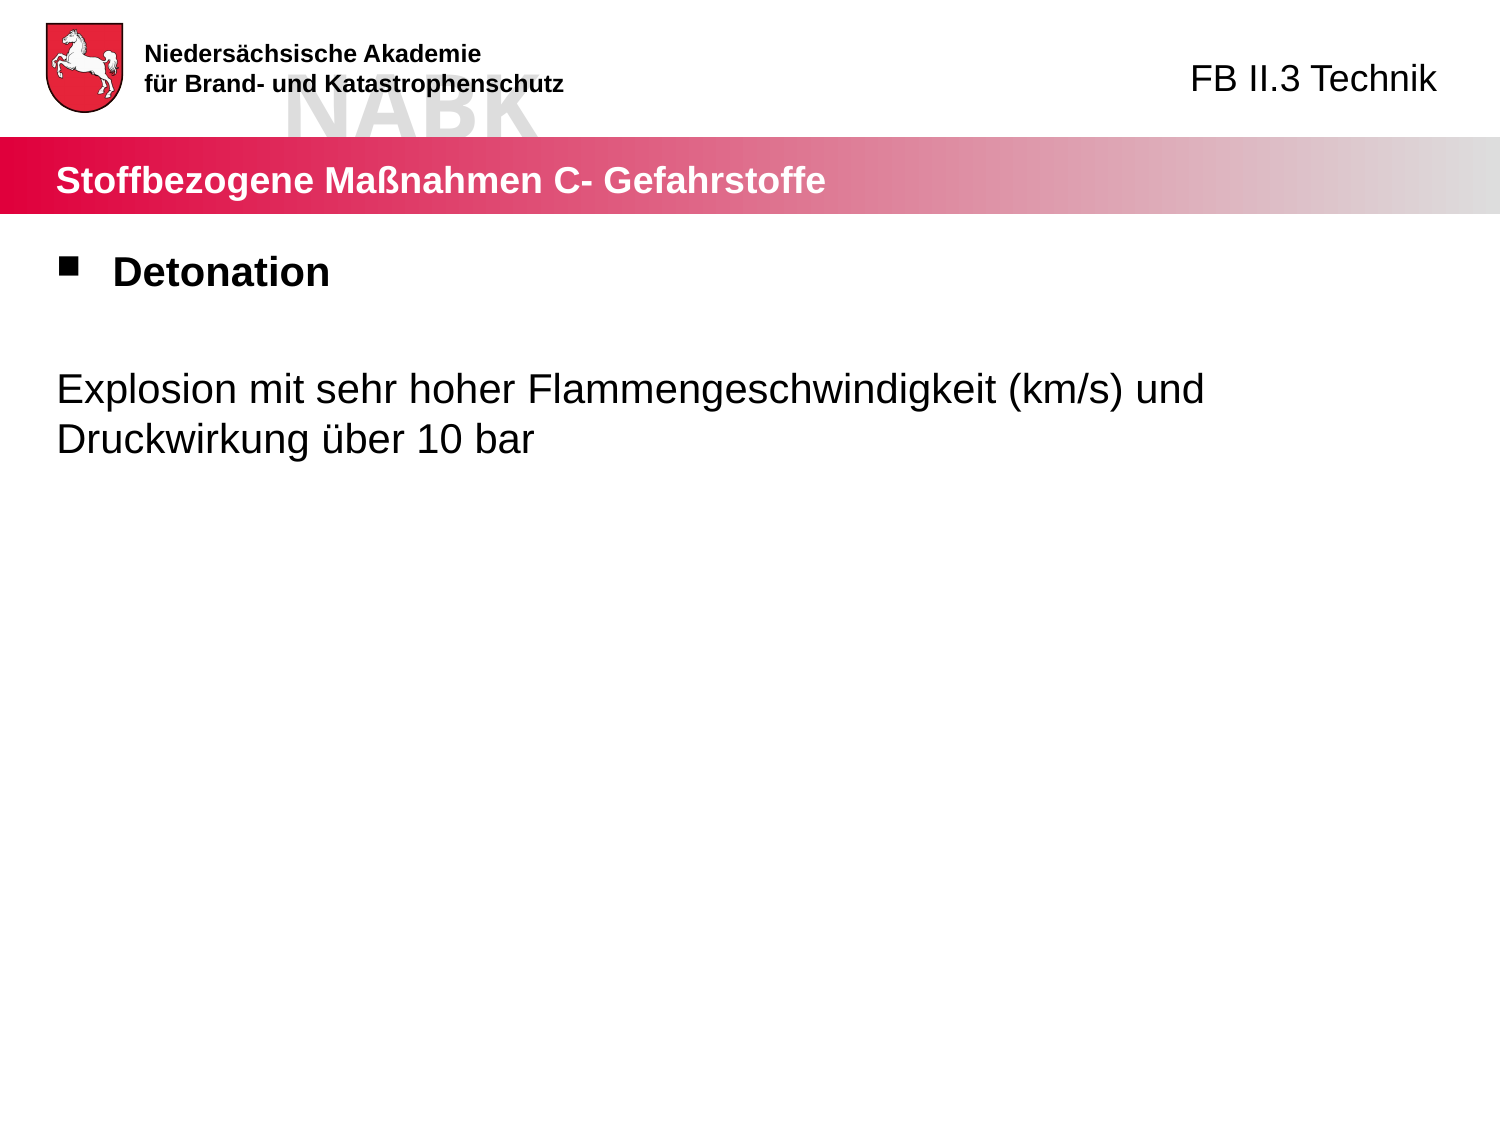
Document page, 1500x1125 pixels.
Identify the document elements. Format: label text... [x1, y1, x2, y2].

list Detonation Explosion mit sehr hoher Flammengeschwindigkeit (km/s) und Druckwirkung über 10 bar [41, 237, 1459, 1006]
picture [45, 22, 124, 114]
